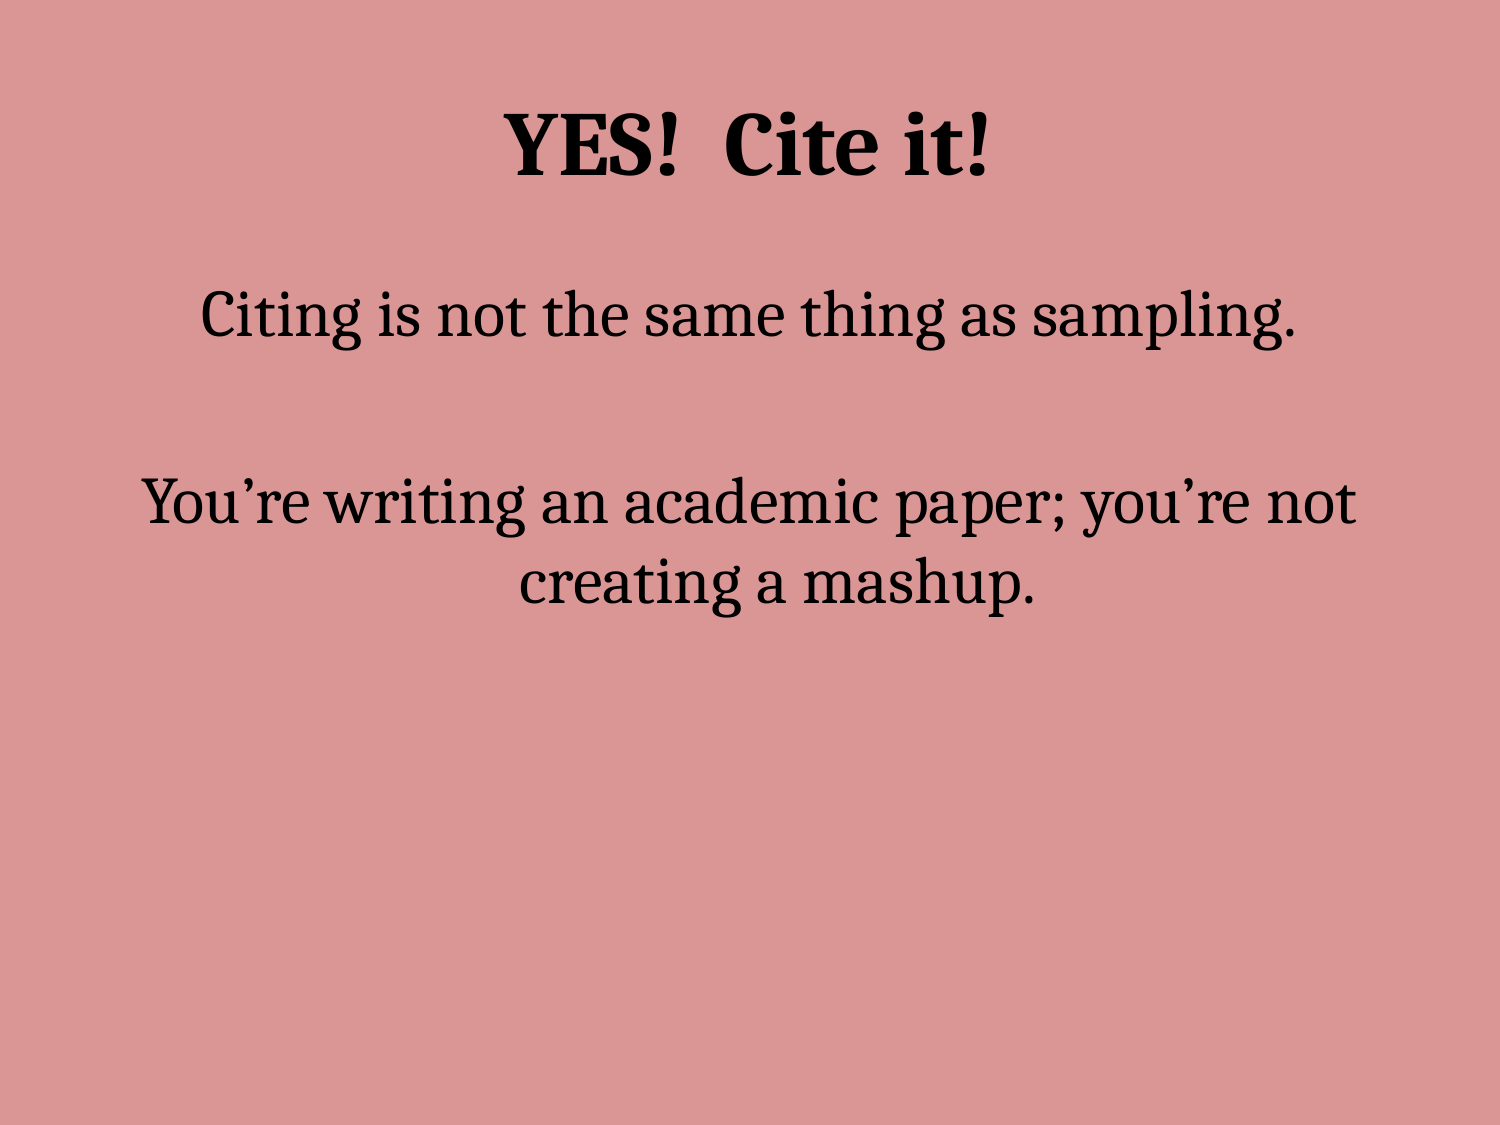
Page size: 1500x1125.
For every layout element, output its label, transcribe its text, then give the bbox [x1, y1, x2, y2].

list Citing is not the same thing as sampling. You’re writing an academic paper; you’re not creating a mashup. [75, 262, 1425, 1005]
title YES! Cite it! [75, 45, 1425, 233]
